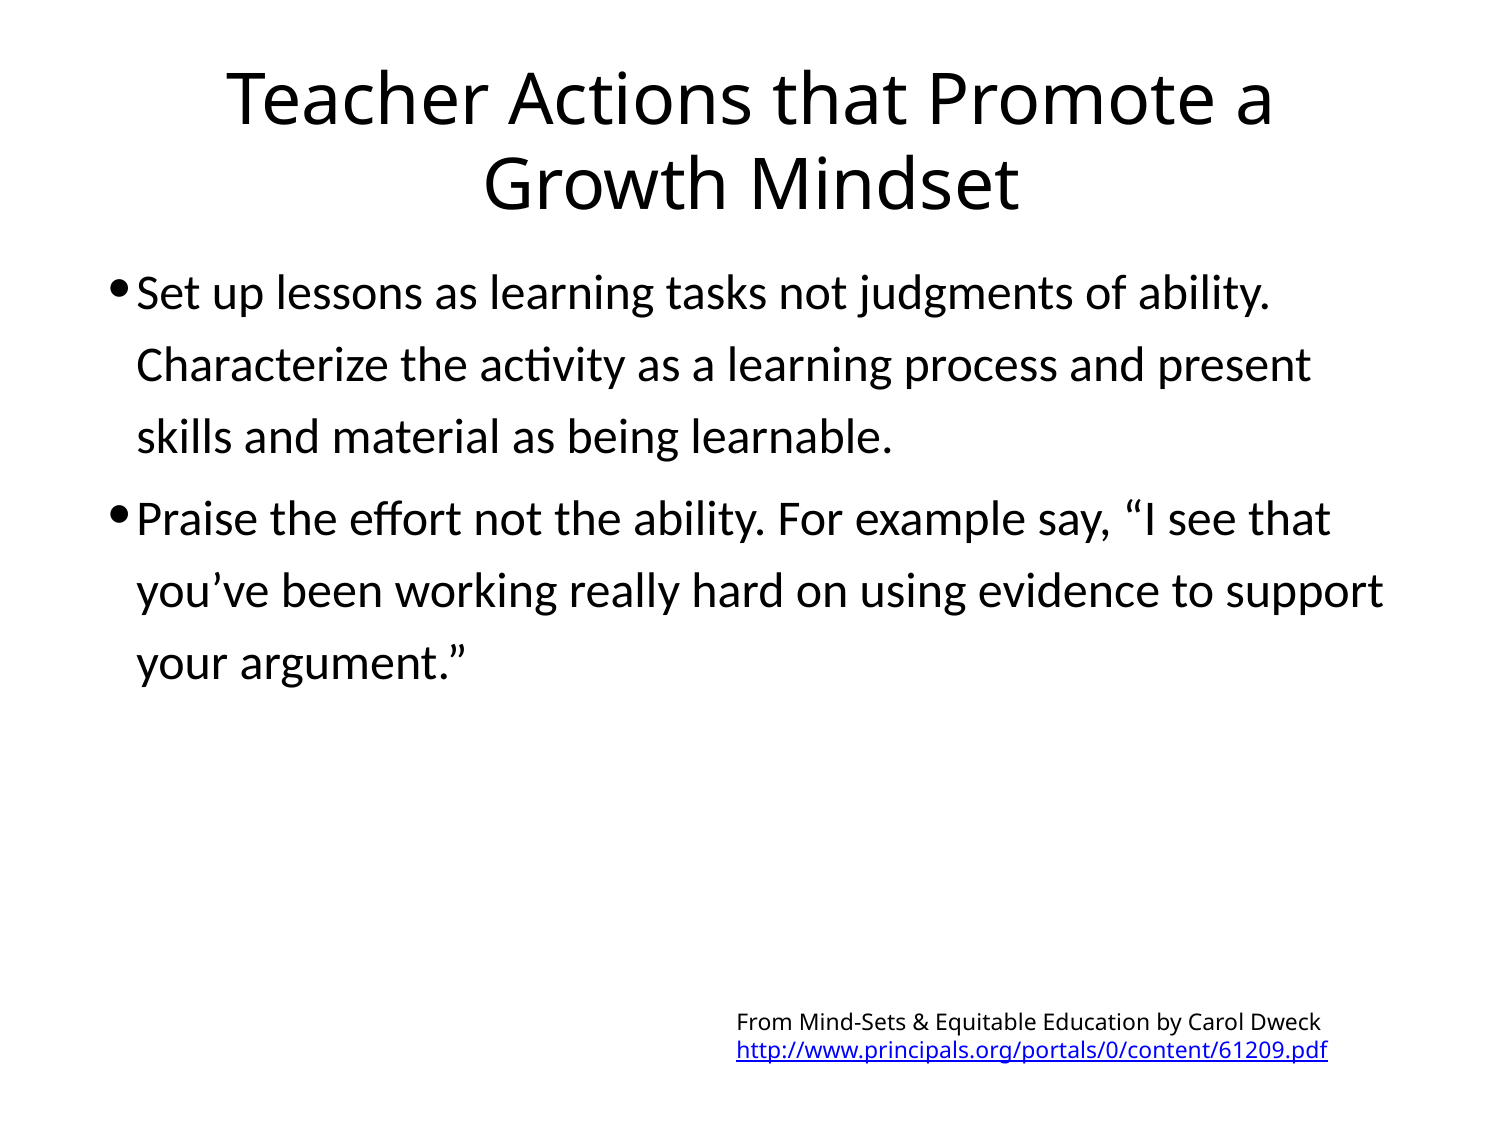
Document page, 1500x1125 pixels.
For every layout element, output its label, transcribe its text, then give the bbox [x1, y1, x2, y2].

list Set up lessons as learning tasks not judgments of ability. Characterize the activity as a learning process and present skills and material as being learnable. Praise the effort not the ability. For example say, “I see that you’ve been working really hard on using evidence to support your argument.” [74, 240, 1426, 1125]
title Teacher Actions that Promote a Growth Mindset [75, 45, 1425, 233]
text_box From Mind-Sets & Equitable Education by Carol Dweck http://www.principals.org/portals/0/content/61209.pdf [730, 1007, 1336, 1067]
